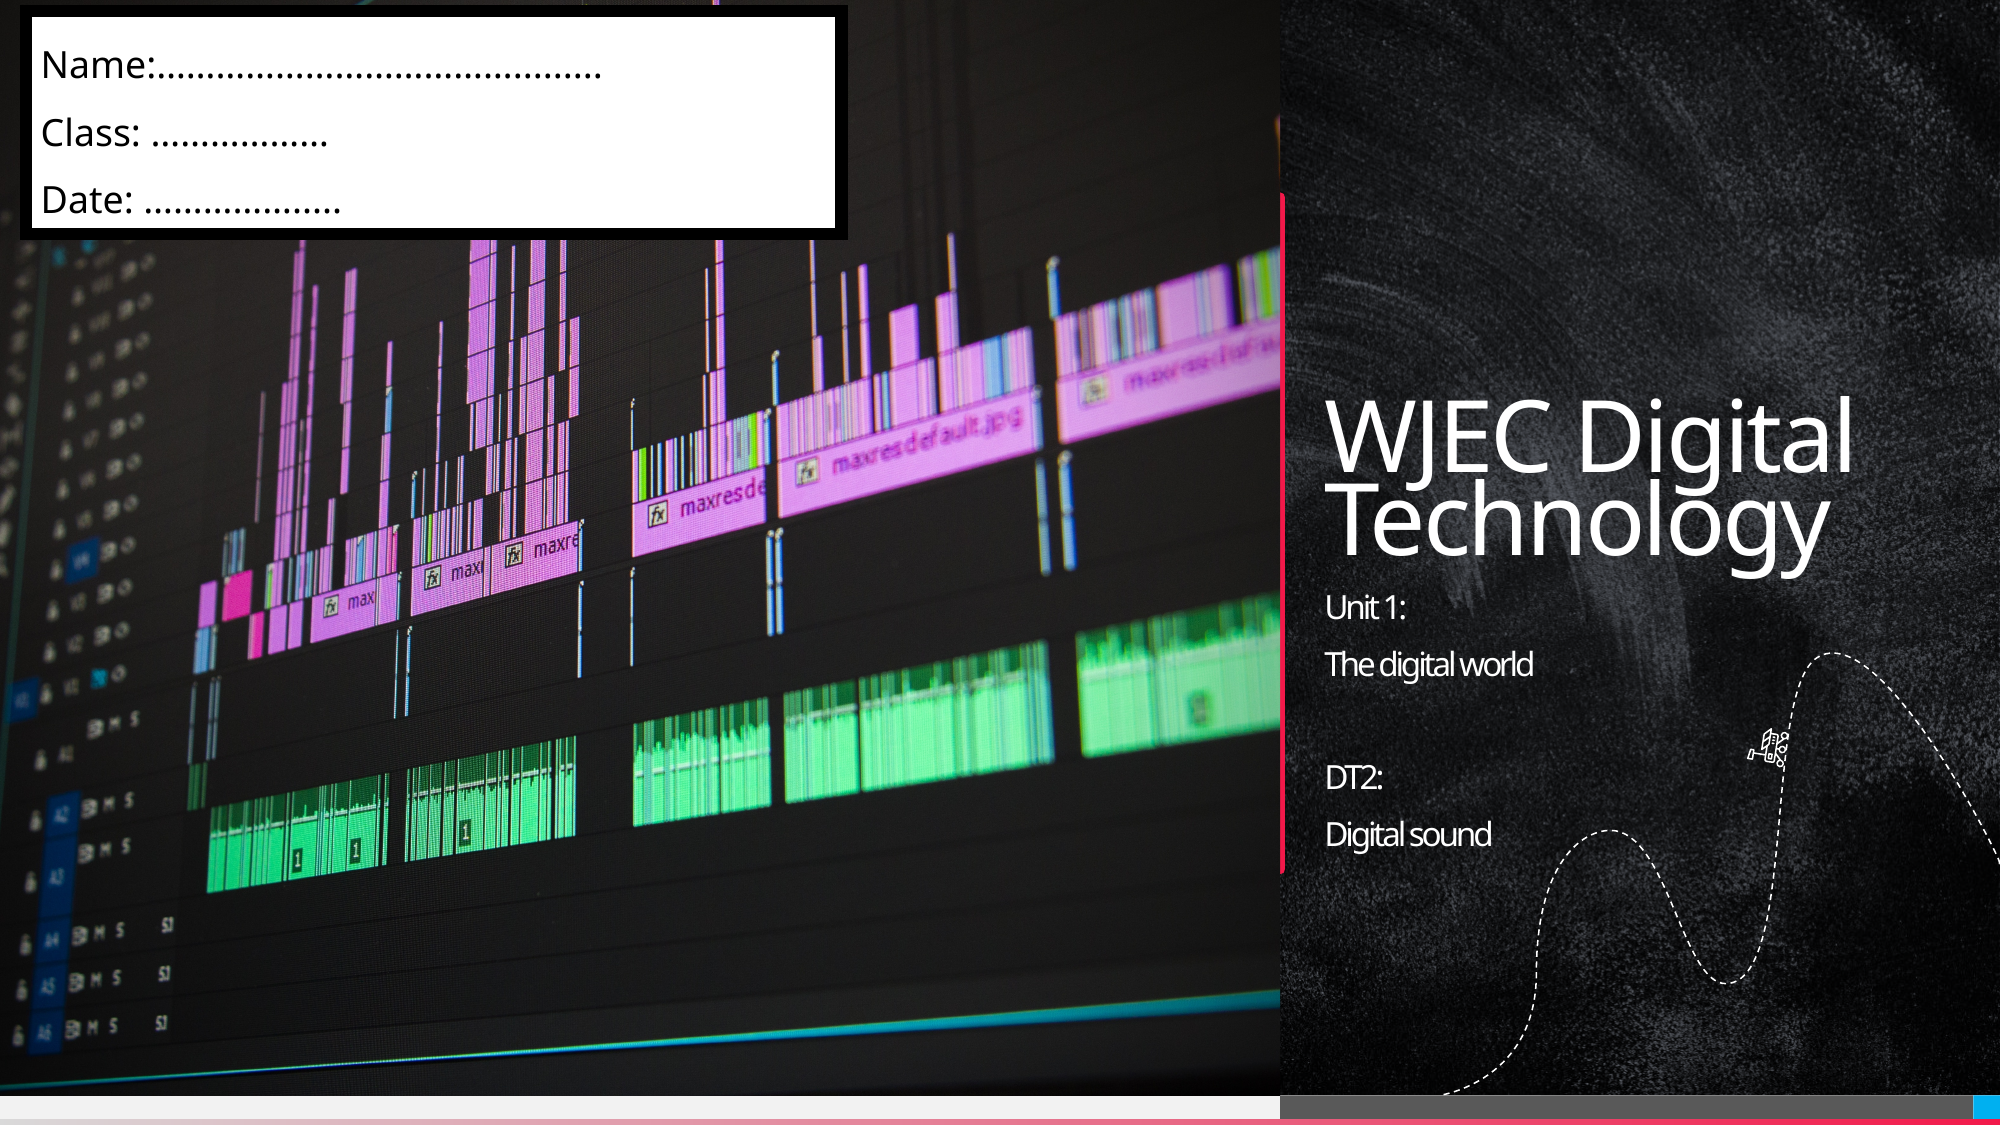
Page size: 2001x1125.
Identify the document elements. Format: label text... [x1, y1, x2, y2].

title WJEC Digital Technology [1324, 321, 1942, 576]
picture [0, 0, 1281, 1096]
text_box [1746, 728, 1789, 768]
subtitle Unit 1: The digital world DT2: Digital sound [1324, 590, 1941, 853]
